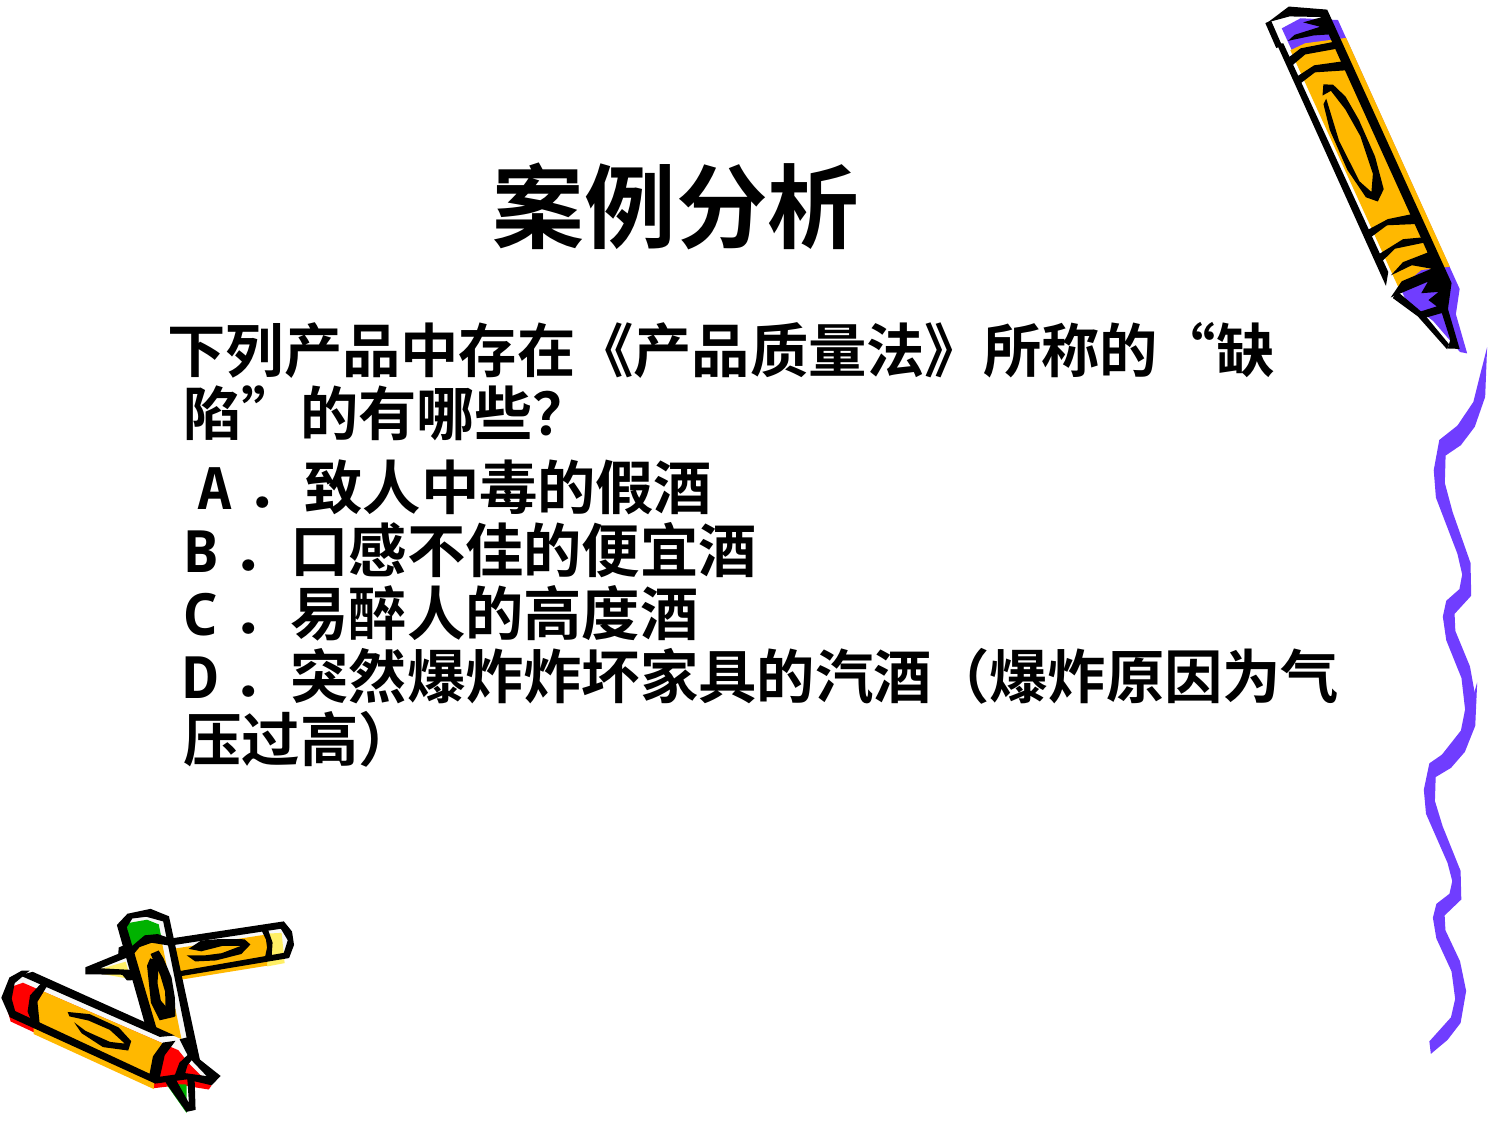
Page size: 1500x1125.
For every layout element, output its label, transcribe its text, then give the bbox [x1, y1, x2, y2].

title 案例分析 [112, 24, 1240, 268]
list 下列产品中存在《产品质量法》所称的“缺陷”的有哪些？ A．致人中毒的假酒 B．口感不佳的便宜酒 C．易醉人的高度酒 D．突然爆炸炸坏家具的汽酒（爆炸原因为气压过高） [112, 314, 1376, 901]
